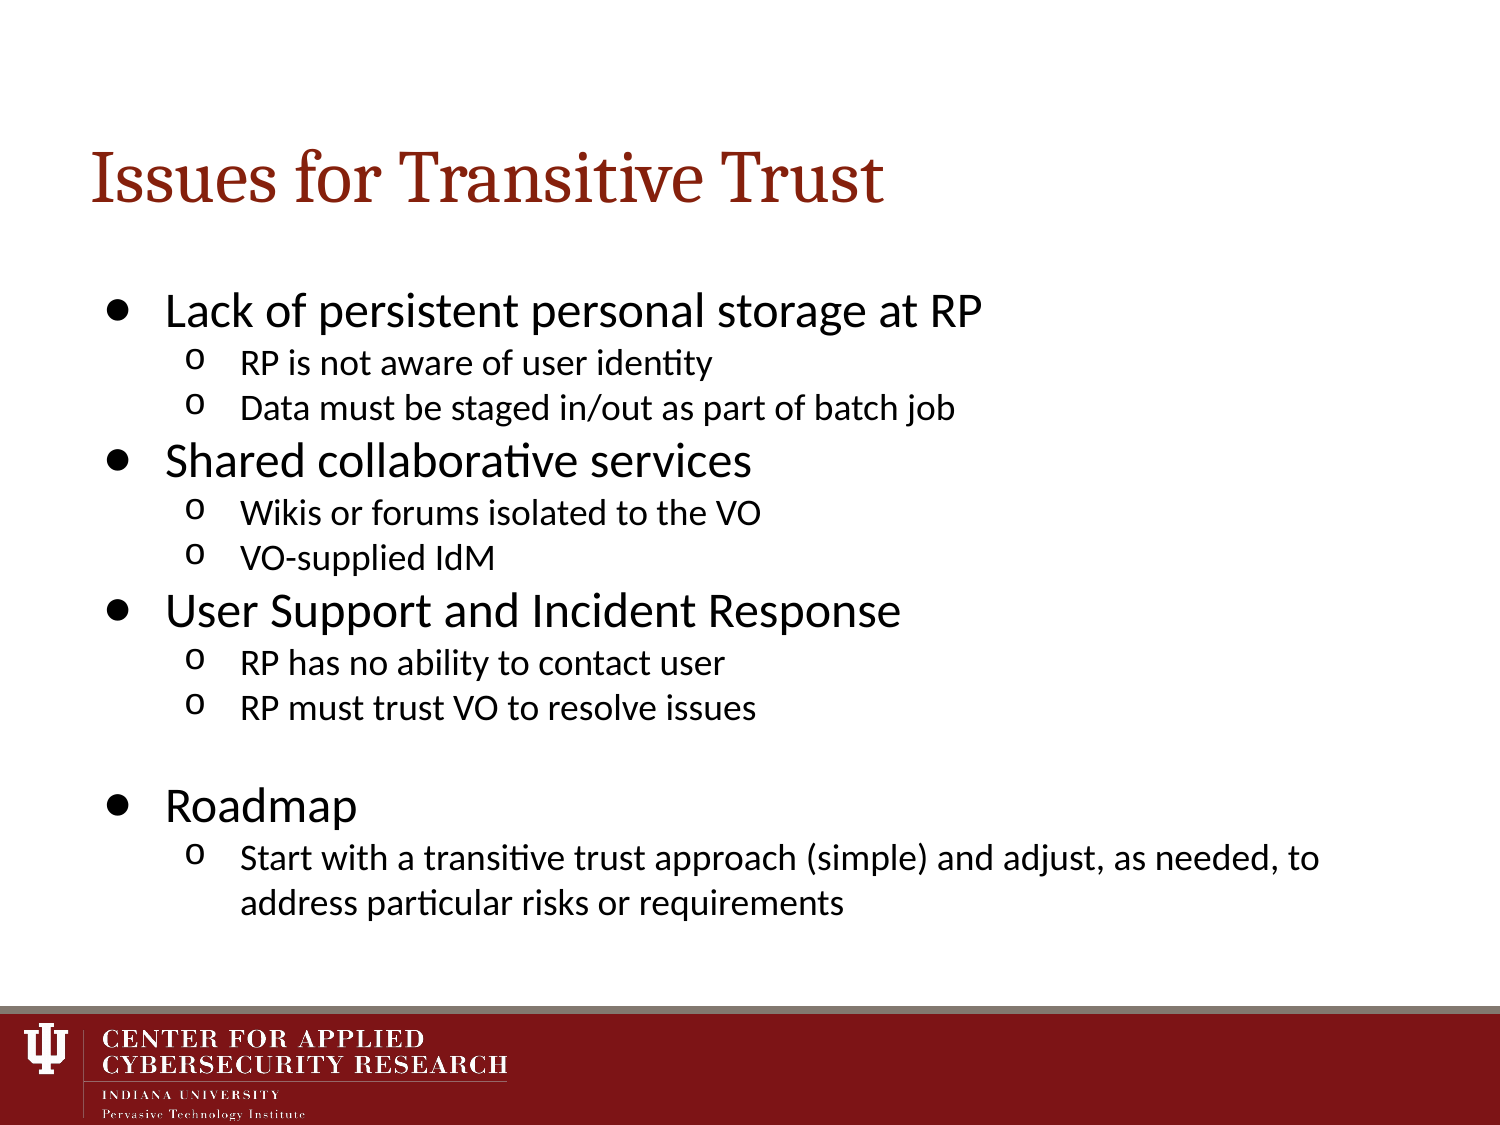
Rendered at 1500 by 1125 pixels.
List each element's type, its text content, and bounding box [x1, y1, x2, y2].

title Issues for Transitive Trust [75, 45, 1425, 233]
picture [24, 1023, 507, 1121]
list Lack of persistent personal storage at RP RP is not aware of user identity Data must be staged in/out as part of batch job Shared collaborative services Wikis or forums isolated to the VO VO-supplied IdM User Support and Incident Response RP has no ability to contact user RP must trust VO to resolve issues Roadmap Start with a transitive trust approach (simple) and adjust, as needed, to address particular risks or requirements [75, 262, 1425, 1078]
